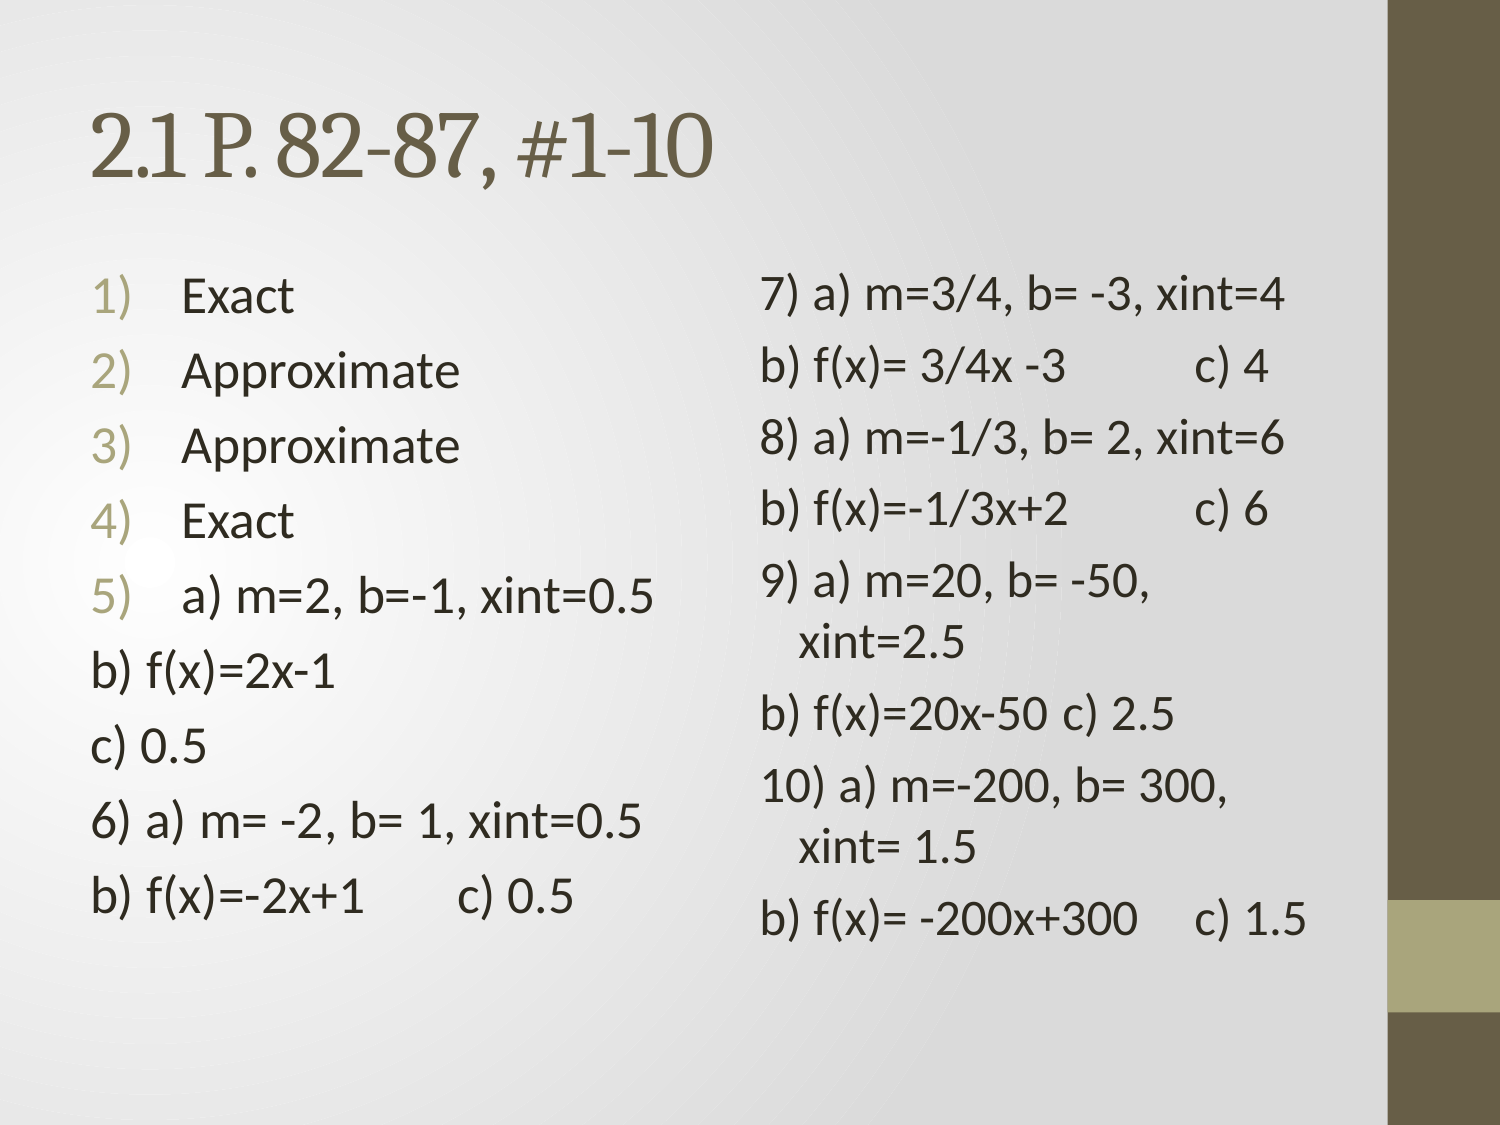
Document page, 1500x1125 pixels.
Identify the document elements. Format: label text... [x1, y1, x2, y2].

list Exact Approximate Approximate Exact a) m=2, b=-1, xint=0.5 b) f(x)=2x-1 c) 0.5 6) a) m= -2, b= 1, xint=0.5 b) f(x)=-2x+1 c) 0.5 [75, 251, 675, 1005]
list 7) a) m=3/4, b= -3, xint=4 b) f(x)= 3/4x -3 c) 4 8) a) m=-1/3, b= 2, xint=6 b) f(x)=-1/3x+2 c) 6 9) a) m=20, b= -50, xint=2.5 b) f(x)=20x-50 c) 2.5 10) a) m=-200, b= 300, xint= 1.5 b) f(x)= -200x+300 c) 1.5 [725, 251, 1325, 1005]
title 2.1 P. 82-87, #1-10 [75, 45, 1325, 233]
